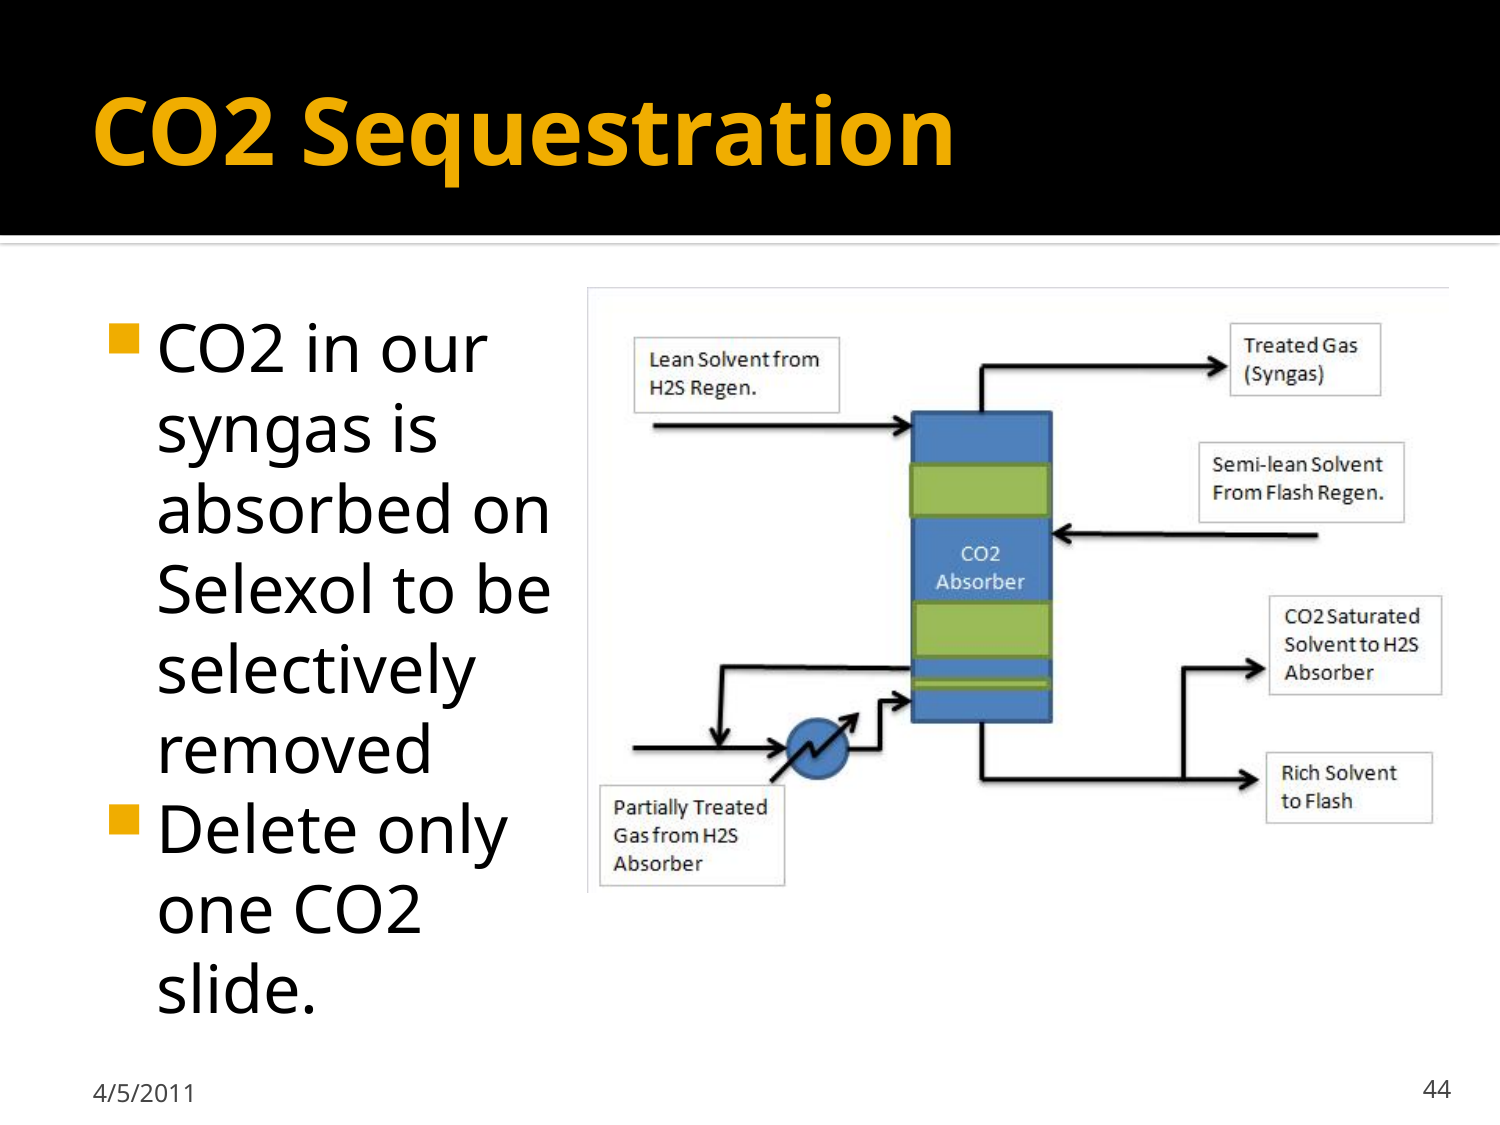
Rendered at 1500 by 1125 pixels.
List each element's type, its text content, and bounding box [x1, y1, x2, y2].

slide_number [75, 1062, 425, 1108]
title CO2 Sequestration [75, 25, 1425, 231]
slide_number 44 [1345, 1062, 1467, 1108]
list CO2 in our syngas is absorbed on Selexol to be selectively removed Delete only one CO2 slide. [75, 291, 613, 1050]
picture [587, 287, 1449, 893]
